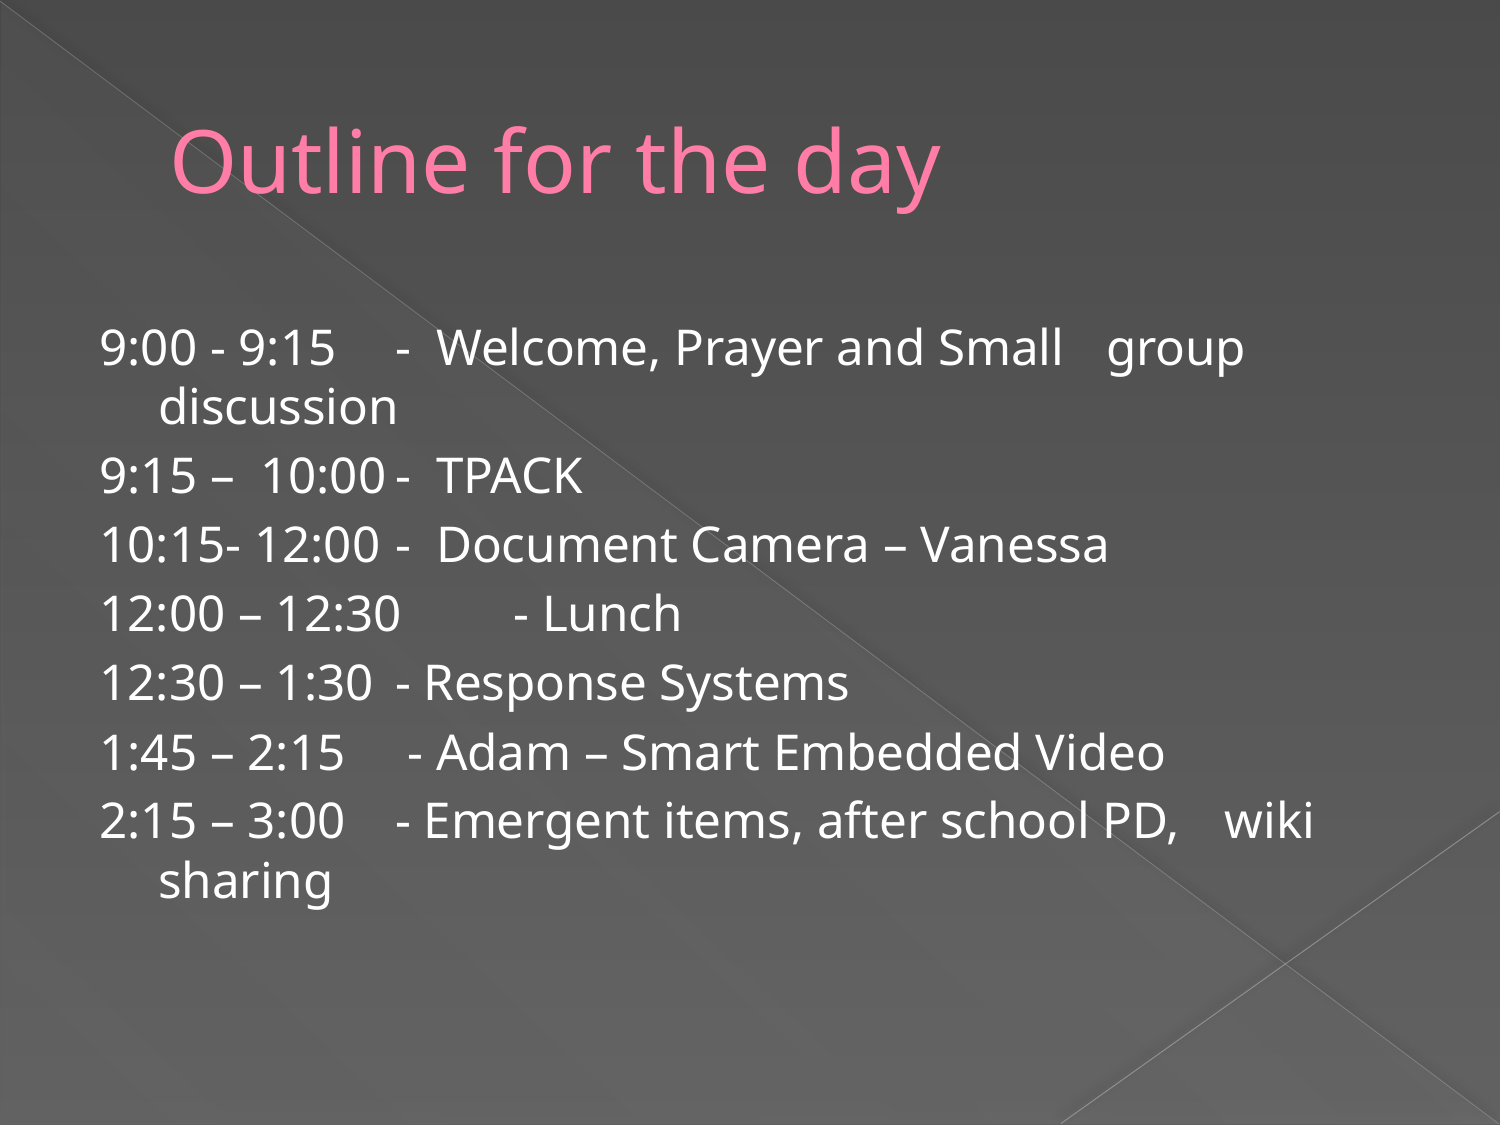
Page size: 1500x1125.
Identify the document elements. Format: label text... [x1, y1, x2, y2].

title Outline for the day [75, 43, 1425, 274]
list 9:00 - 9:15 - Welcome, Prayer and Small group discussion 9:15 – 10:00 - TPACK 10:15- 12:00 - Document Camera – Vanessa 12:00 – 12:30 - Lunch 12:30 – 1:30 - Response Systems 1:45 – 2:15 - Adam – Smart Embedded Video 2:15 – 3:00 - Emergent items, after school PD, wiki sharing [75, 308, 1475, 1059]
